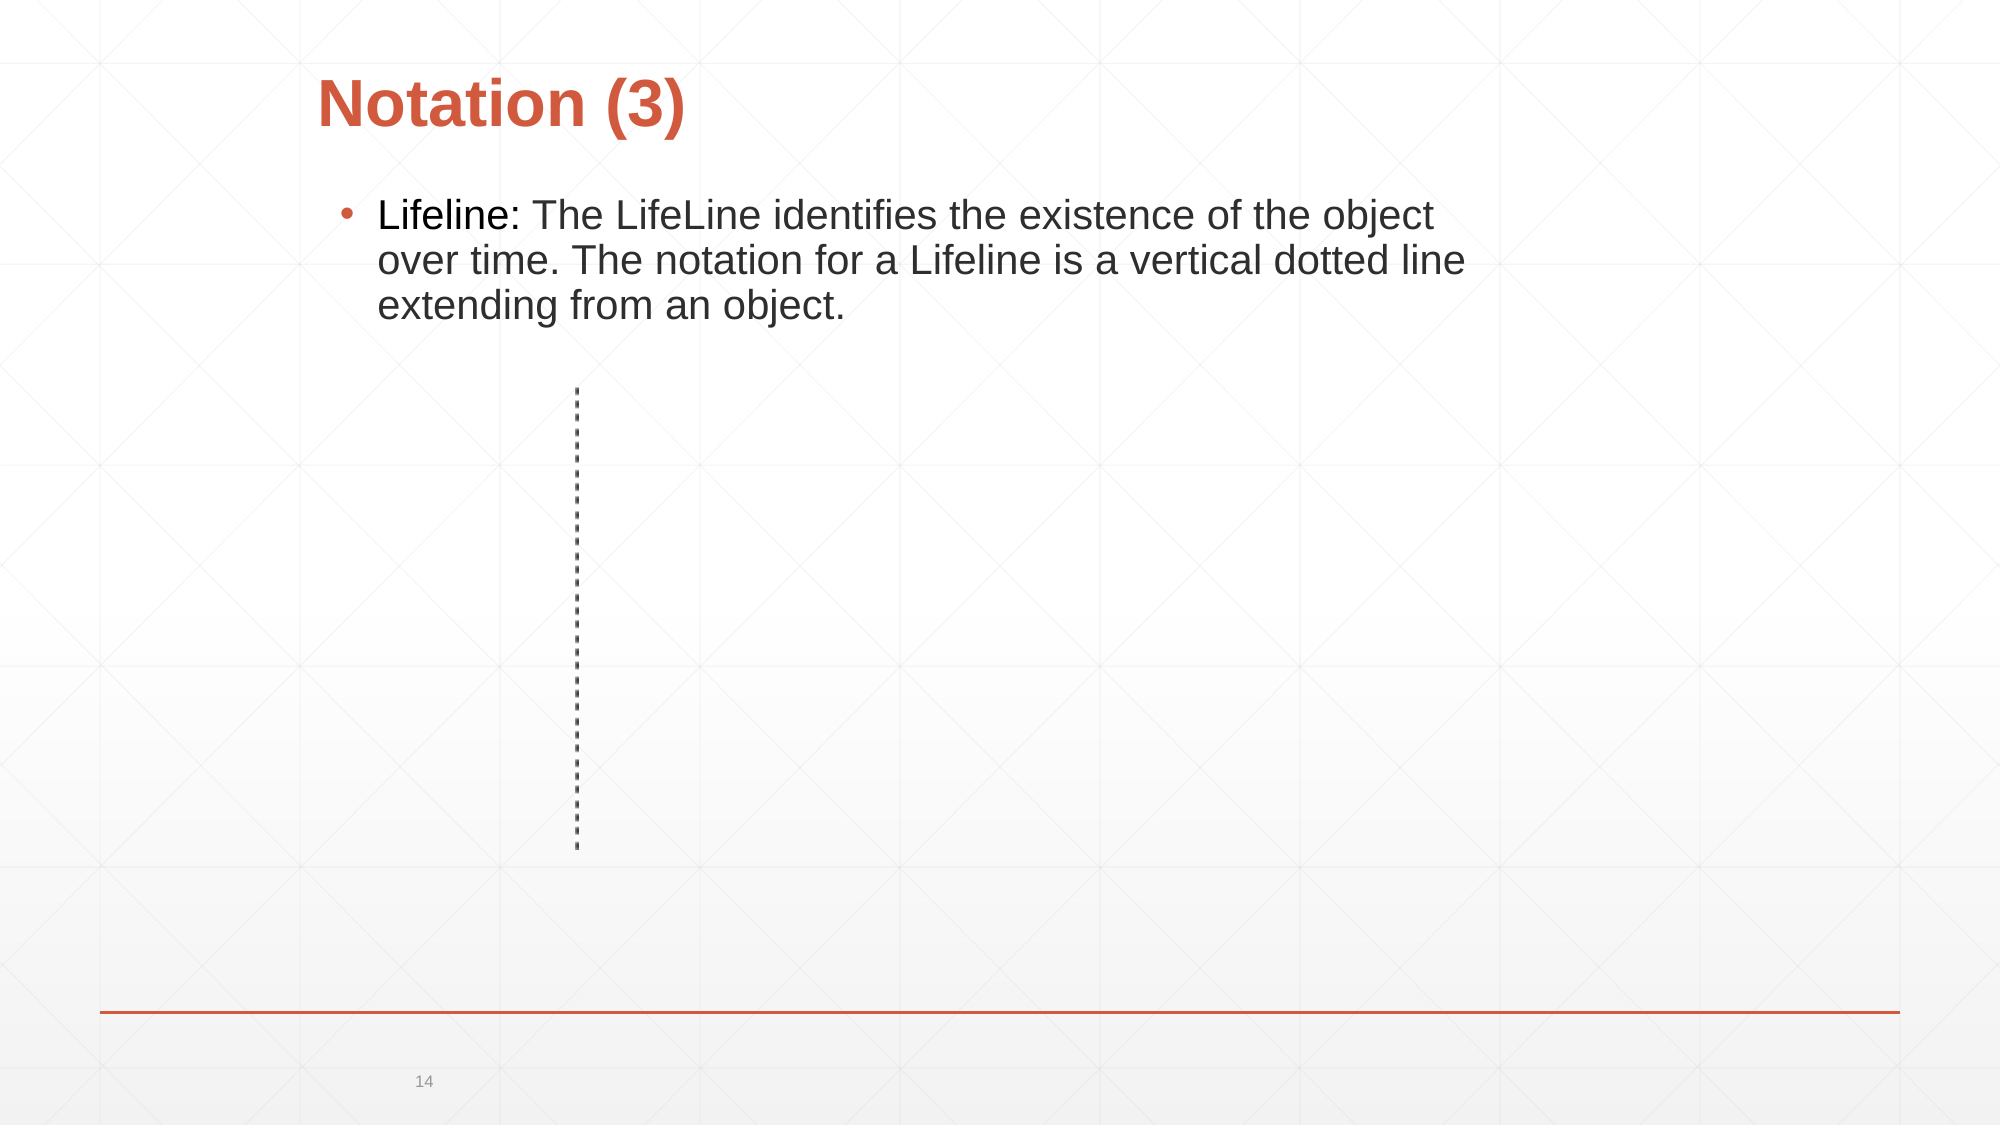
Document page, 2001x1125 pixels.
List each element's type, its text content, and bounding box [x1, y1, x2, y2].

picture [574, 386, 579, 850]
list Lifeline: The LifeLine identifies the existence of the object over time. The notation for a Lifeline is a vertical dotted line extending from an object. [324, 185, 1513, 399]
title Notation (3) [302, 23, 1500, 149]
slide_number 14 [31, 1043, 449, 1119]
